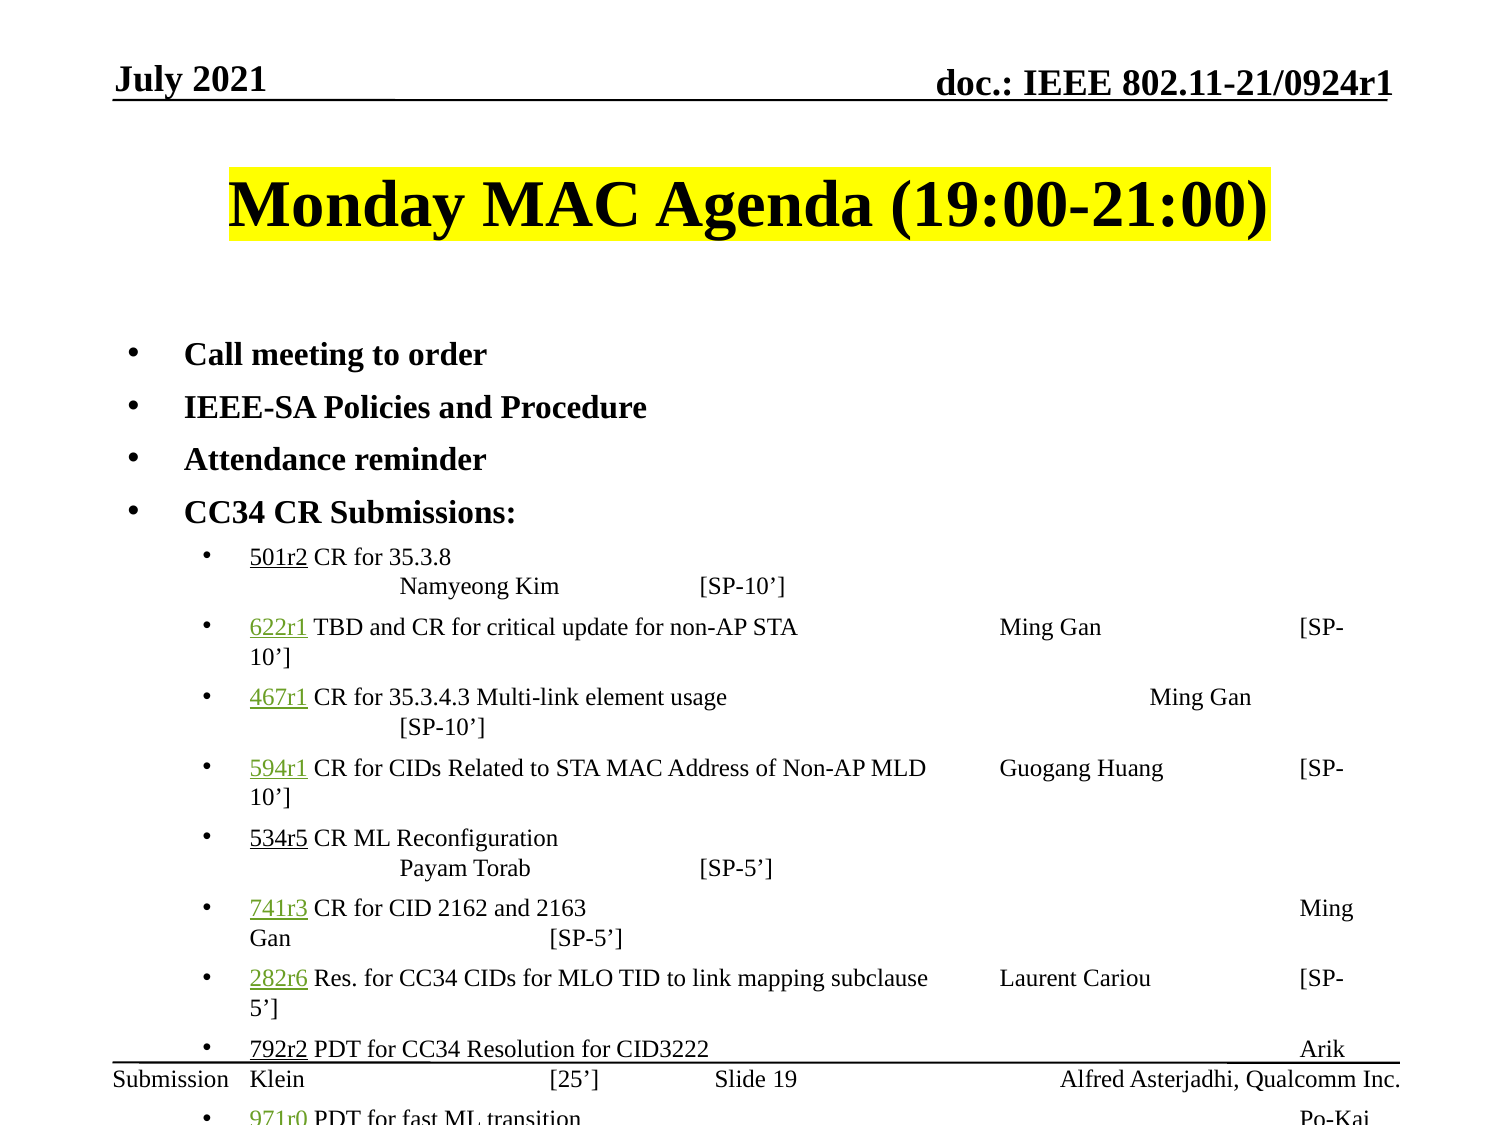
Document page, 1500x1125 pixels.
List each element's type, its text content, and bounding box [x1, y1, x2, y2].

title Monday MAC Agenda (19:00-21:00) [112, 112, 1388, 288]
list Call meeting to order IEEE-SA Policies and Procedure Attendance reminder CC34 CR Submissions: 501r2 CR for 35.3.8 Namyeong Kim [SP-10’] 622r1 TBD and CR for critical update for non-AP STA Ming Gan [SP-10’] 467r1 CR for 35.3.4.3 Multi-link element usage Ming Gan [SP-10’] 594r1 CR for CIDs Related to STA MAC Address of Non-AP MLD Guogang Huang [SP-10’] 534r5 CR ML Reconfiguration Payam Torab [SP-5’] 741r3 CR for CID 2162 and 2163 Ming Gan [SP-5’] 282r6 Res. for CC34 CIDs for MLO TID to link mapping subclause Laurent Cariou [SP-5’] 792r2 PDT for CC34 Resolution for CID3222 Arik Klein [25’] 971r0 PDT for fast ML transition Po-Kai Huang [30’] AoB: Recess [112, 324, 1388, 1000]
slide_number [114, 54, 423, 100]
slide_number Slide 19 [712, 1061, 800, 1123]
footer Alfred Asterjadhi, Qualcomm Inc. [878, 1061, 1402, 1093]
